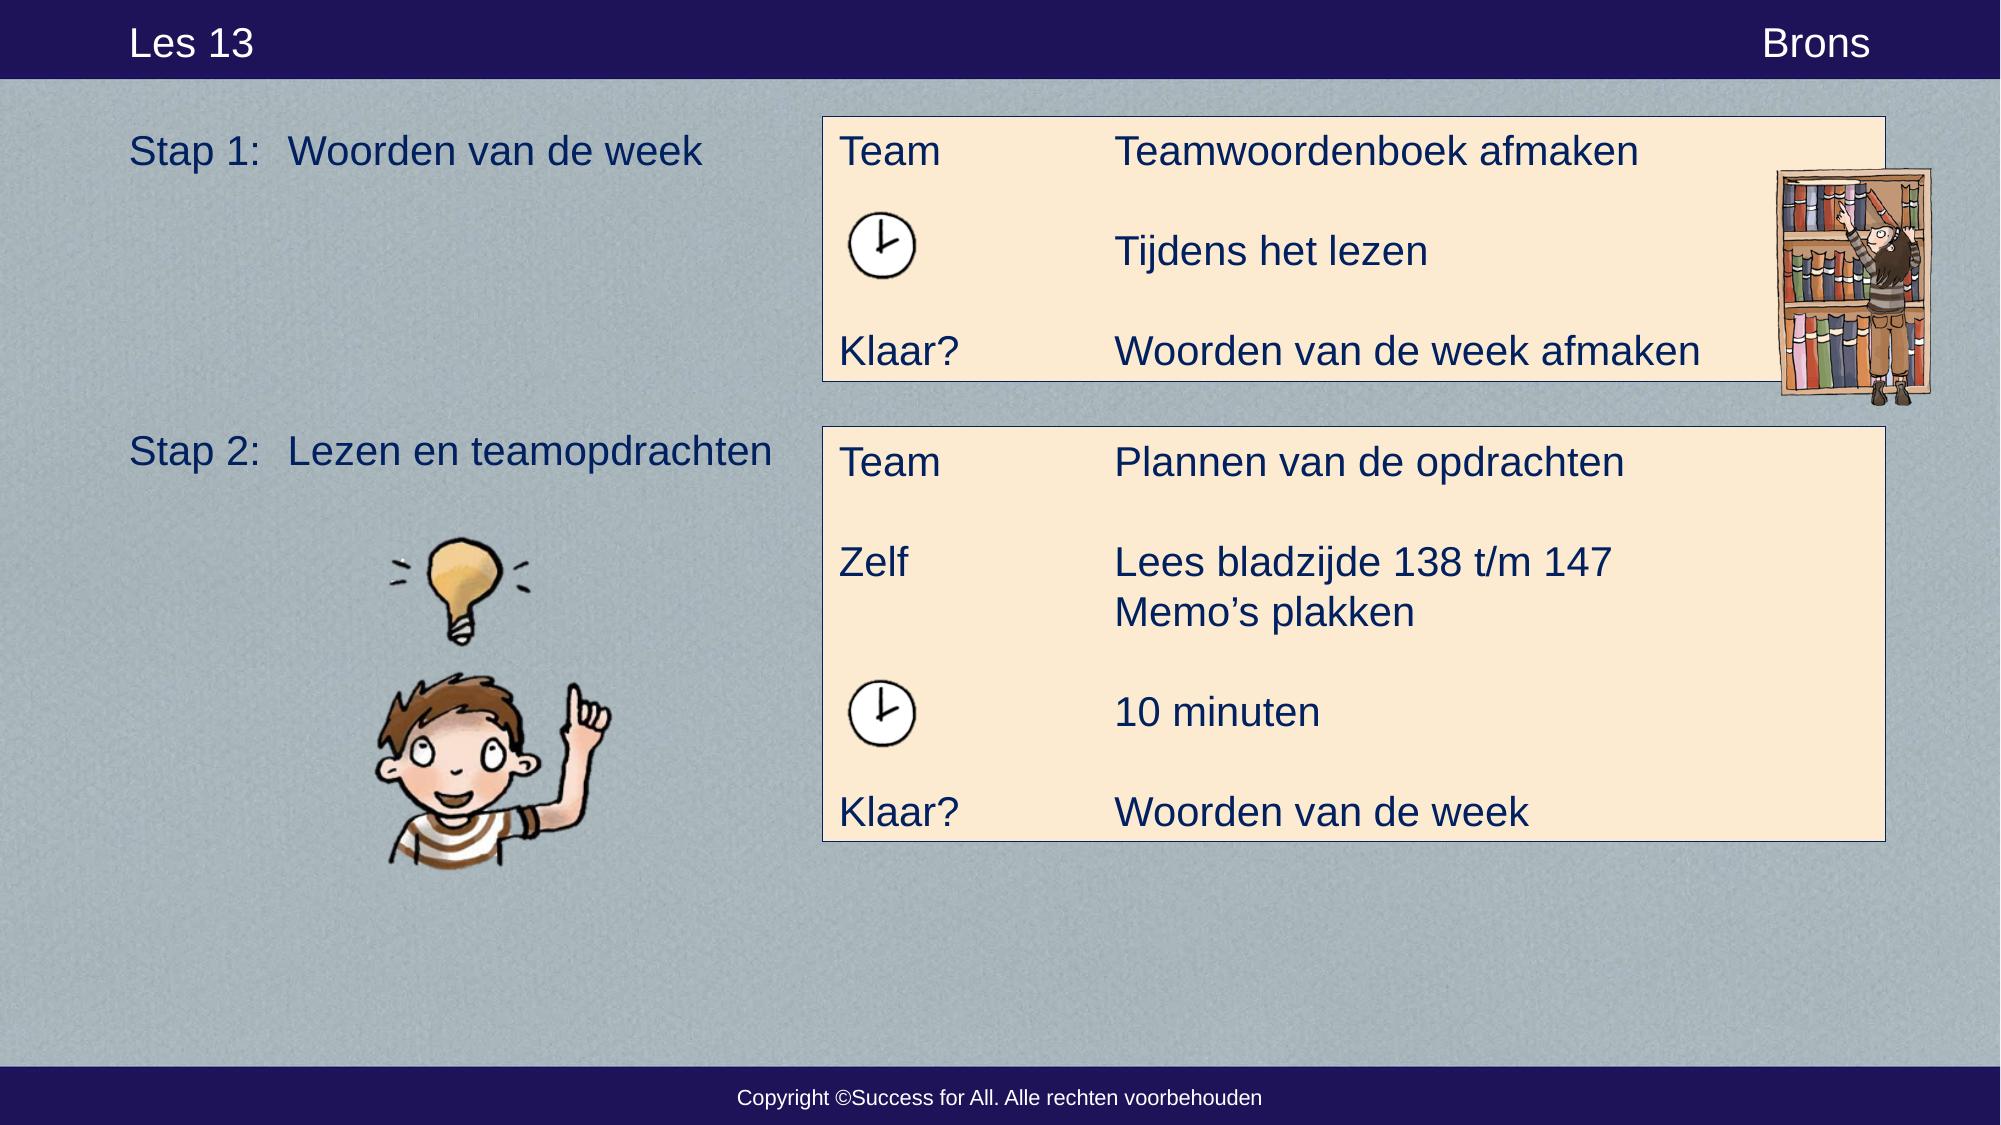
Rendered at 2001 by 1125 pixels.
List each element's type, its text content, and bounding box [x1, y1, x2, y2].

text_box Team Teamwoordenboek afmaken Tijdens het lezen Klaar? Woorden van de week afmaken [822, 116, 1886, 382]
text_box Stap 1: Woorden van de week Stap 2: Lezen en teamopdrachten [114, 116, 907, 532]
text_box Les 13 [114, 8, 354, 73]
picture [0, 0, 2001, 1125]
text_box Team Plannen van de opdrachten Zelf Lees bladzijde 138 t/m 147 Memo’s plakken 10 minuten Klaar? Woorden van de week [822, 426, 1886, 842]
text_box Copyright ©Success for All. Alle rechten voorbehouden [0, 1076, 2000, 1125]
text_box Brons [999, 8, 1886, 73]
